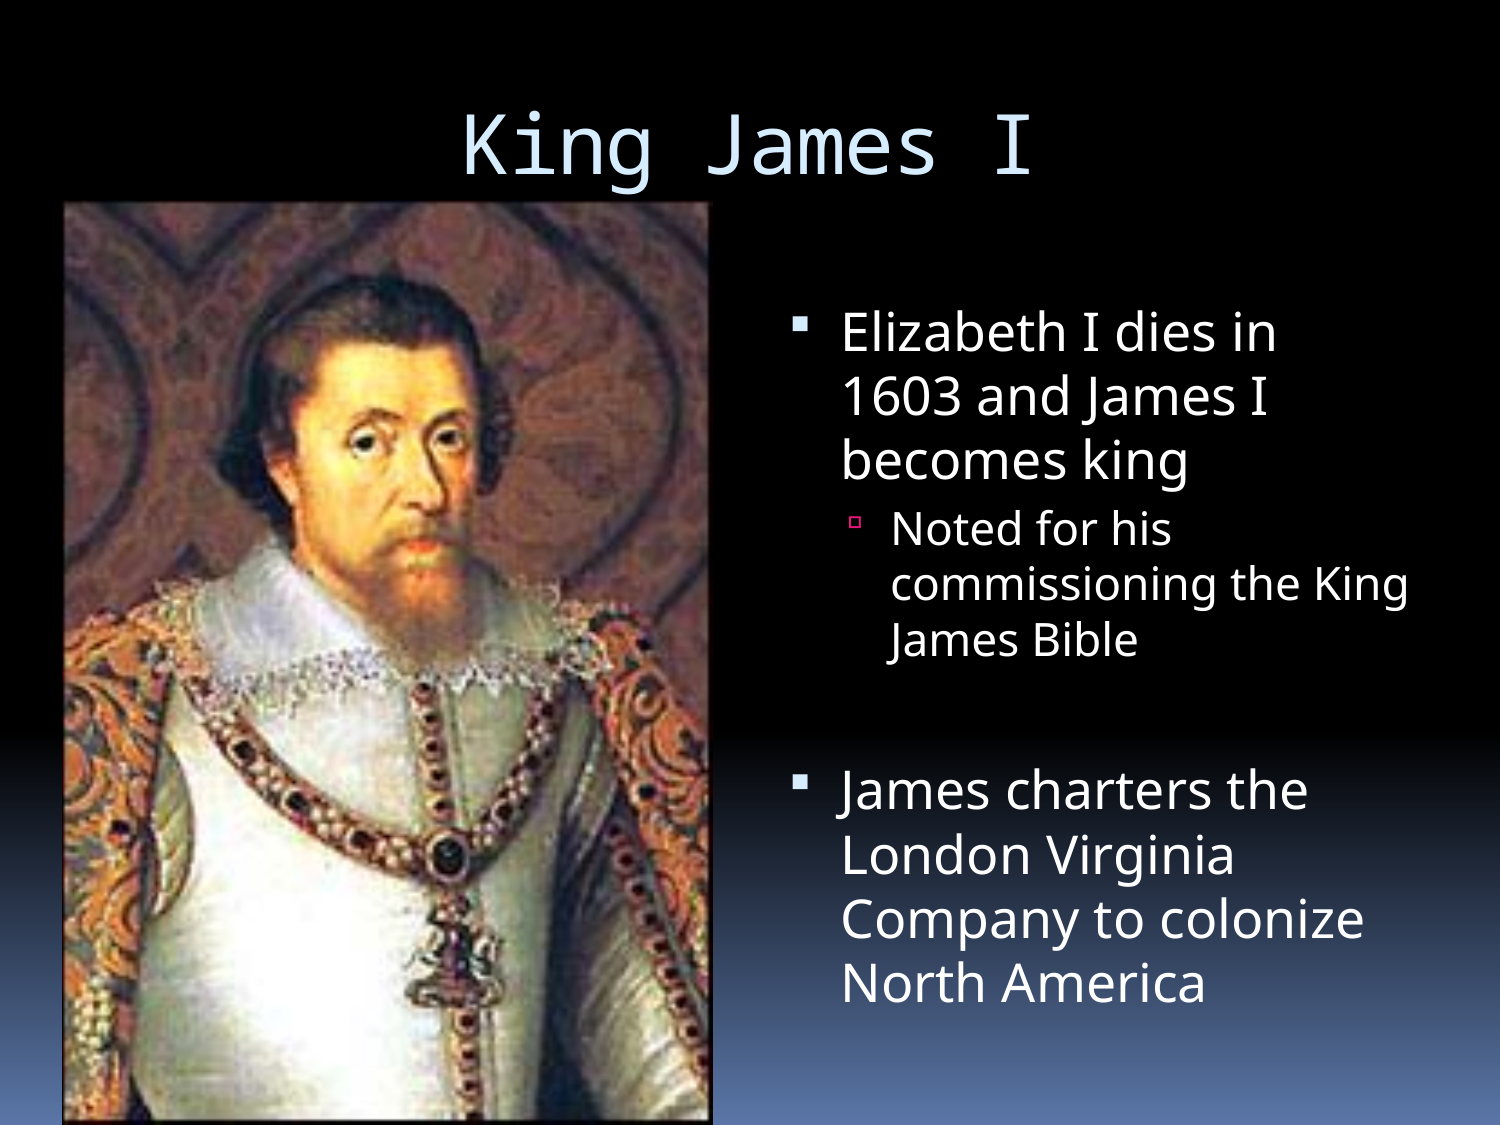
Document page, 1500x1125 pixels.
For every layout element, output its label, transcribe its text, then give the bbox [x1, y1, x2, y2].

list Elizabeth I dies in 1603 and James I becomes king Noted for his commissioning the King James Bible James charters the London Virginia Company to colonize North America [763, 290, 1427, 1033]
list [62, 200, 713, 1125]
title King James I [75, 83, 1425, 234]
